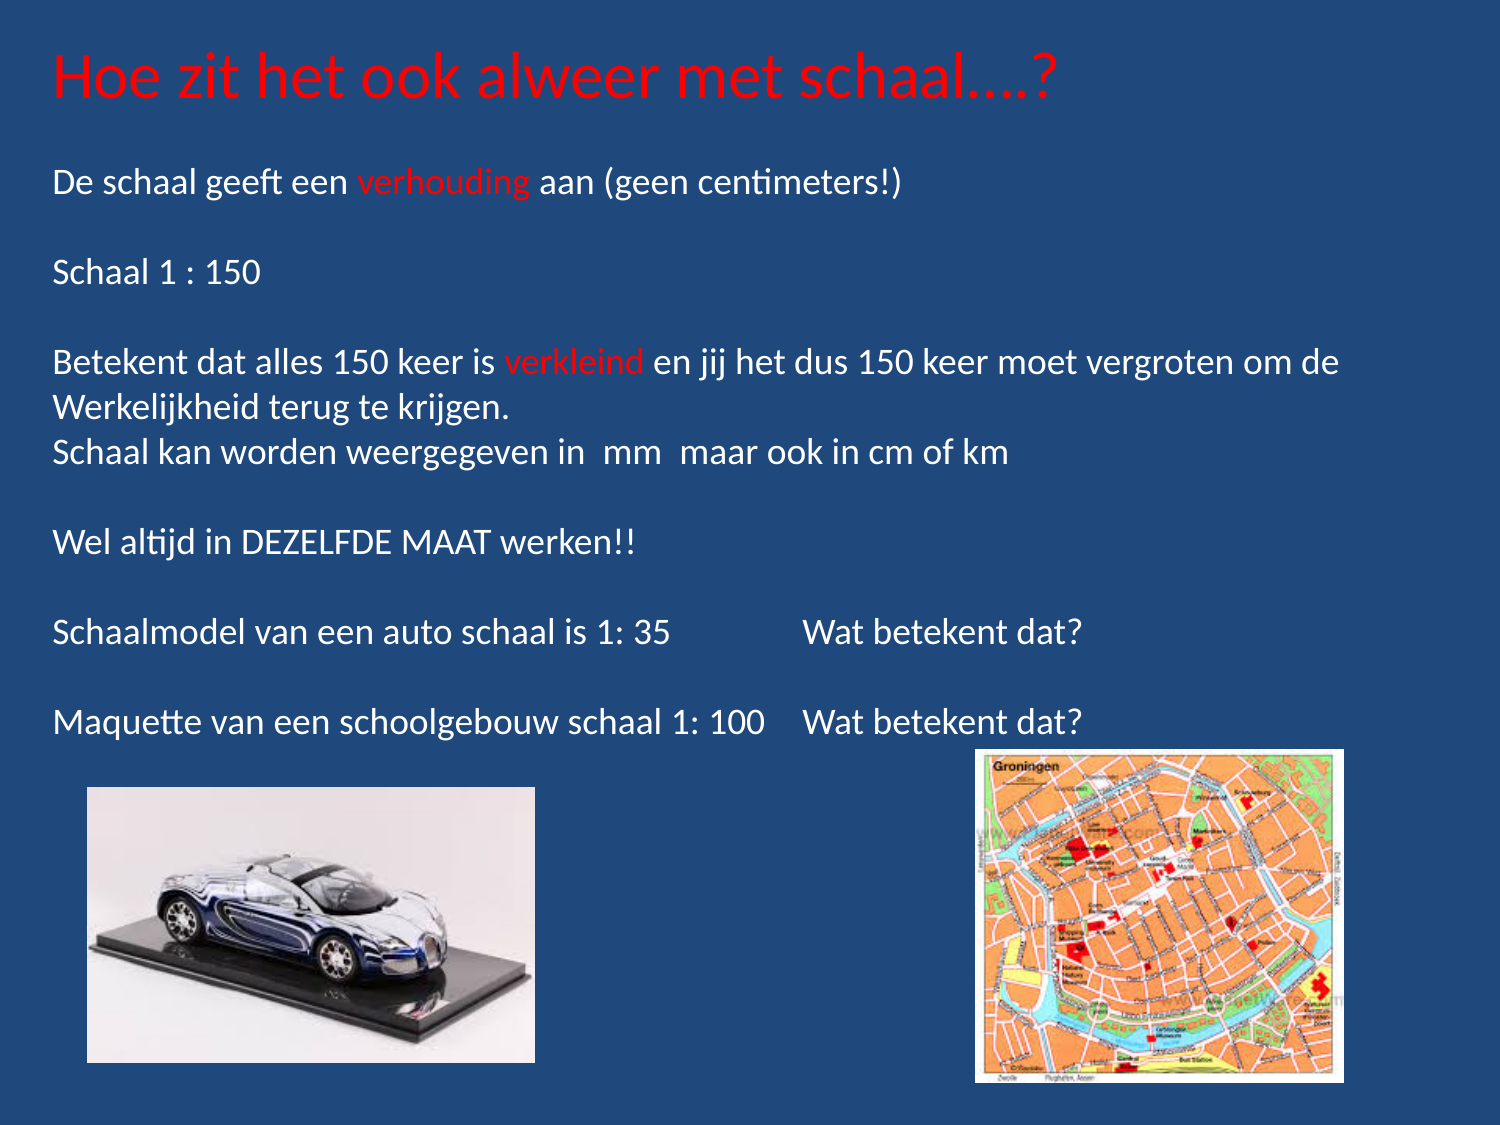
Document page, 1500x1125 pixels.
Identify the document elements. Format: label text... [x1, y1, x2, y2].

picture [87, 787, 535, 1063]
picture [974, 749, 1344, 1083]
text_box Hoe zit het ook alweer met schaal….? De schaal geeft een verhouding aan (geen centimeters!) Schaal 1 : 150 Betekent dat alles 150 keer is verkleind en jij het dus 150 keer moet vergroten om de Werkelijkheid terug te krijgen. Schaal kan worden weergegeven in mm maar ook in cm of km Wel altijd in DEZELFDE MAAT werken!! Schaalmodel van een auto schaal is 1: 35 Wat betekent dat? Maquette van een schoolgebouw schaal 1: 100 Wat betekent dat? [37, 24, 1413, 750]
